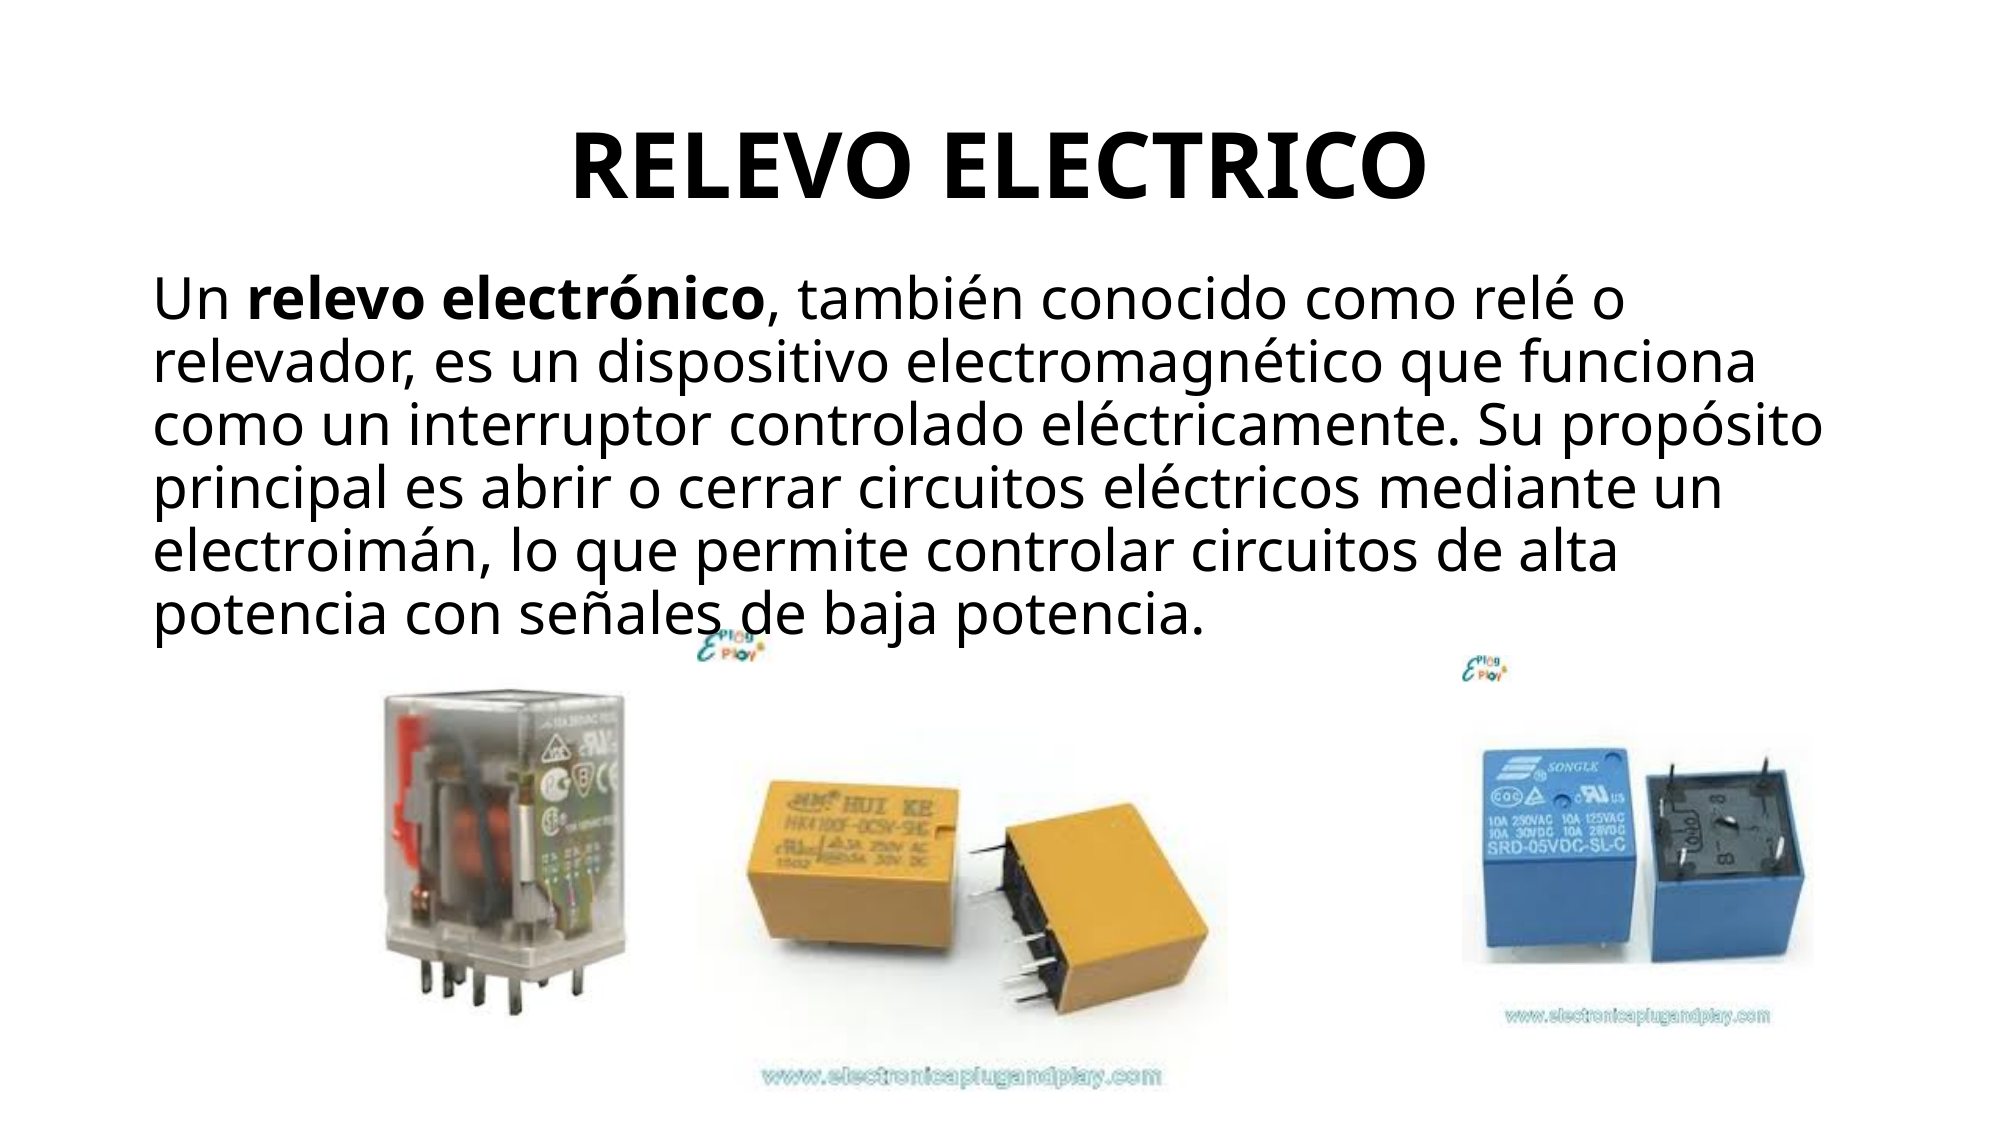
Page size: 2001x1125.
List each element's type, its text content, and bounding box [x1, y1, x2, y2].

list Un relevo electrónico, también conocido como relé o relevador, es un dispositivo electromagnético que funciona como un interruptor controlado eléctricamente. Su propósito principal es abrir o cerrar circuitos eléctricos mediante un electroimán, lo que permite controlar circuitos de alta potencia con señales de baja potencia. [137, 261, 1863, 656]
picture [1461, 655, 1815, 1030]
picture [696, 629, 1229, 1094]
picture [329, 677, 682, 1031]
title RELEVO ELECTRICO [137, 59, 1863, 261]
